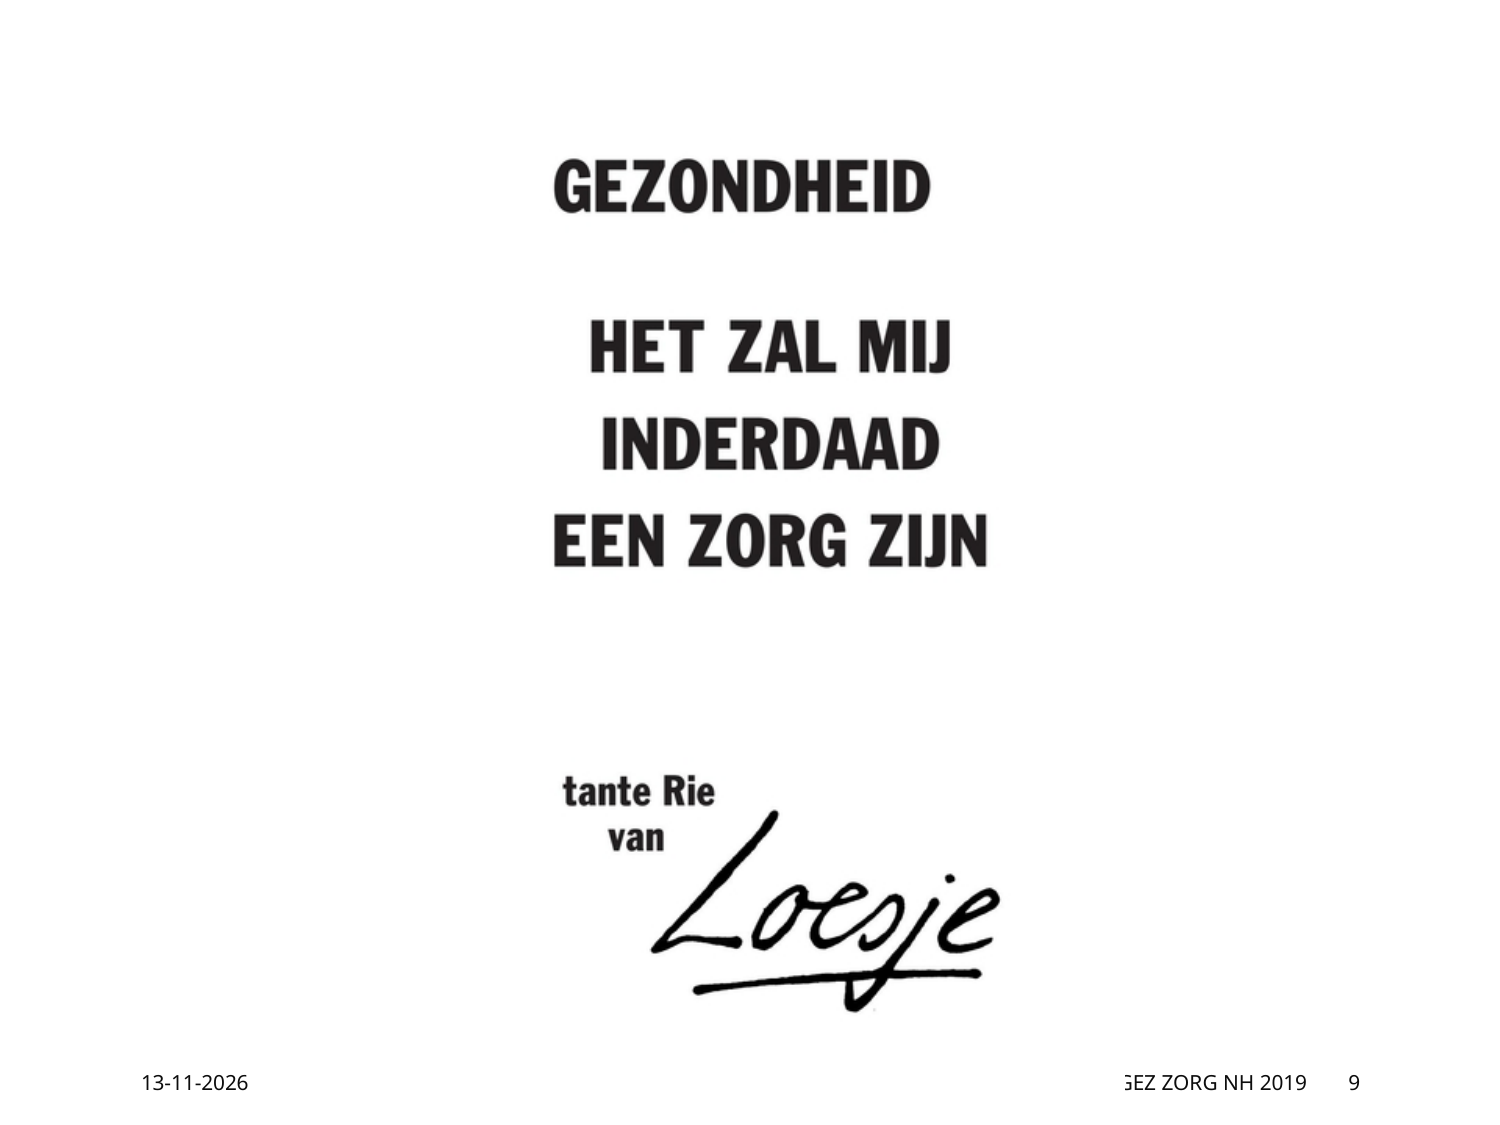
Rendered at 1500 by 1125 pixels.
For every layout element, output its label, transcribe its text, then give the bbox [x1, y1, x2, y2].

slide_number 9 [1333, 1061, 1454, 1107]
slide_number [126, 1061, 392, 1107]
picture [374, 32, 1126, 1093]
footer Alg VL gez zorg NH 2019 [595, 1061, 1322, 1107]
